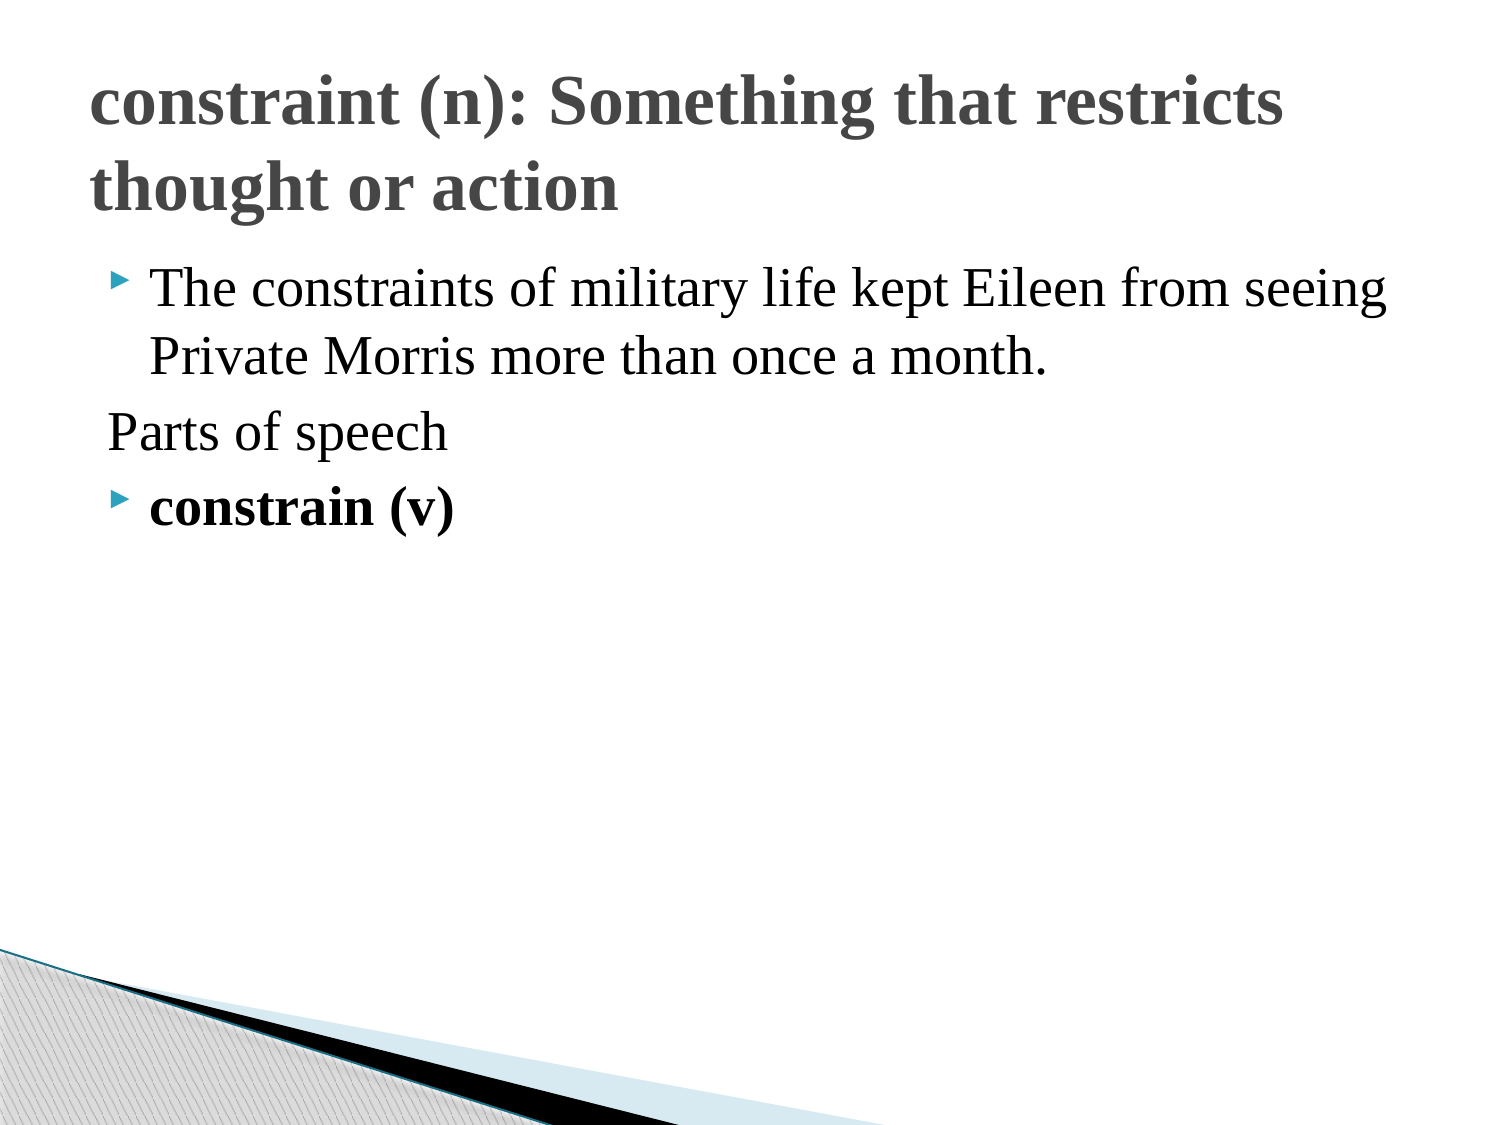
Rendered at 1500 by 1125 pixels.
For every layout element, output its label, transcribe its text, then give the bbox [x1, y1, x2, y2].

list The constraints of military life kept Eileen from seeing Private Morris more than once a month. Parts of speech constrain (v) [75, 243, 1425, 986]
title constraint (n): Something that restricts thought or action [75, 45, 1425, 233]
